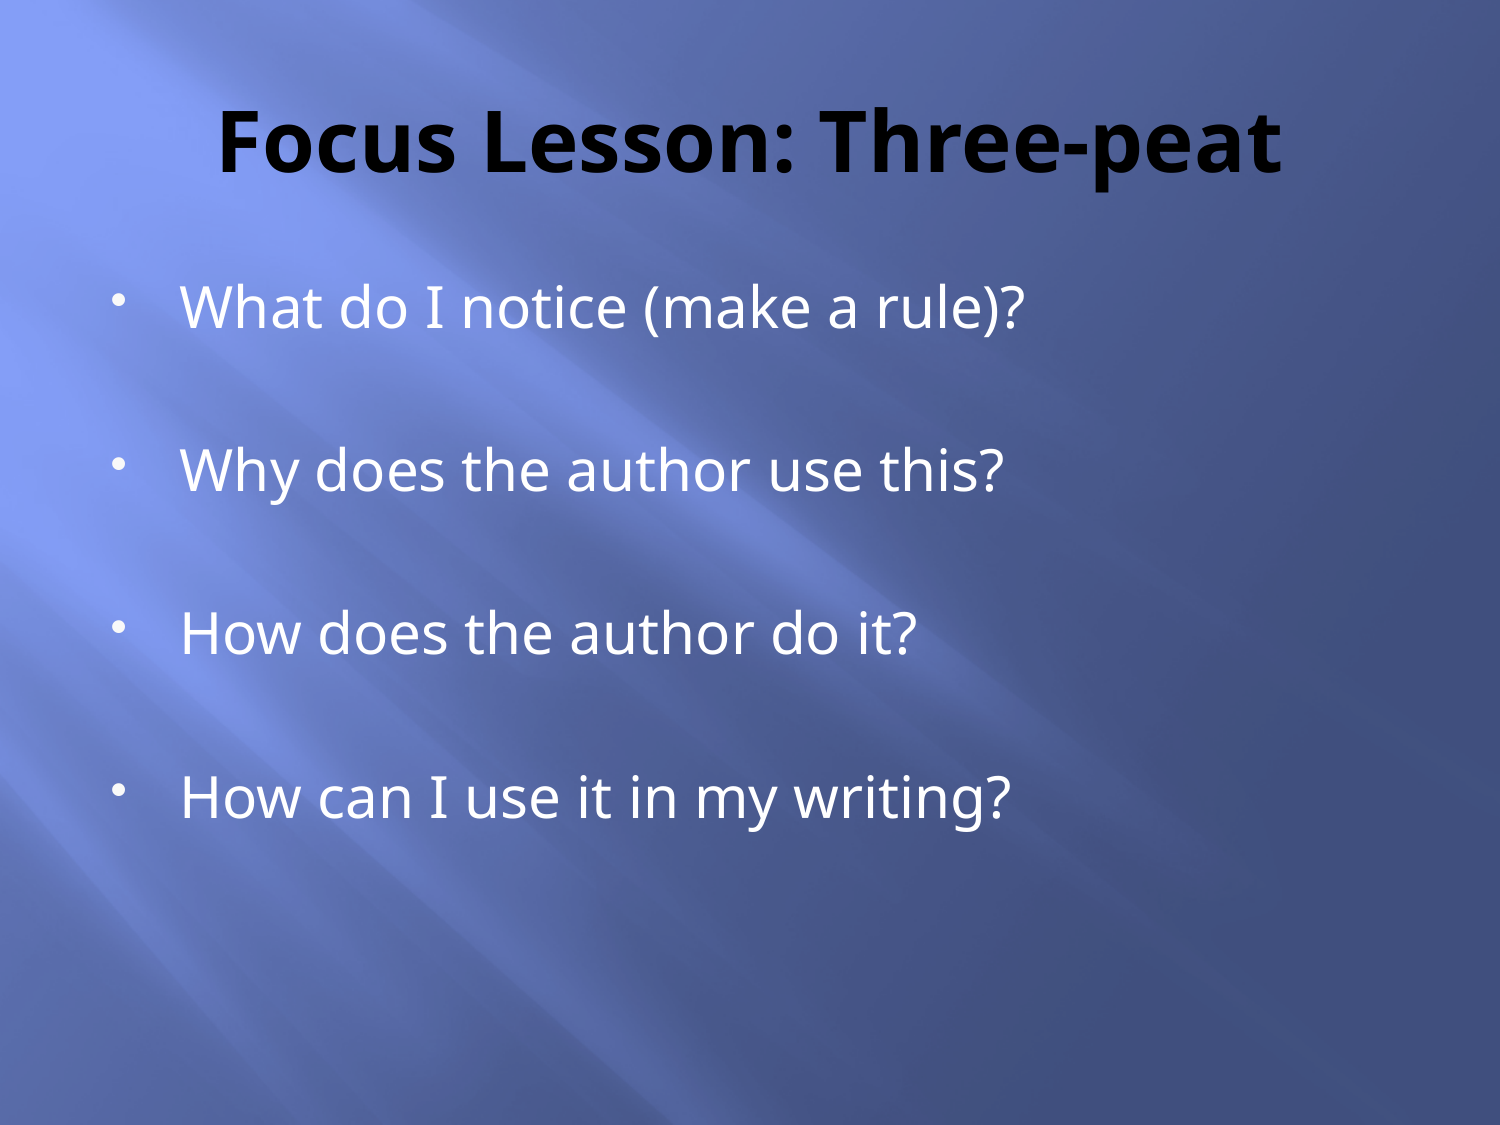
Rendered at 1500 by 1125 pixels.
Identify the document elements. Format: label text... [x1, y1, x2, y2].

title Focus Lesson: Three-peat [75, 45, 1425, 233]
list What do I notice (make a rule)? Why does the author use this? How does the author do it? How can I use it in my writing? [75, 262, 1425, 1035]
